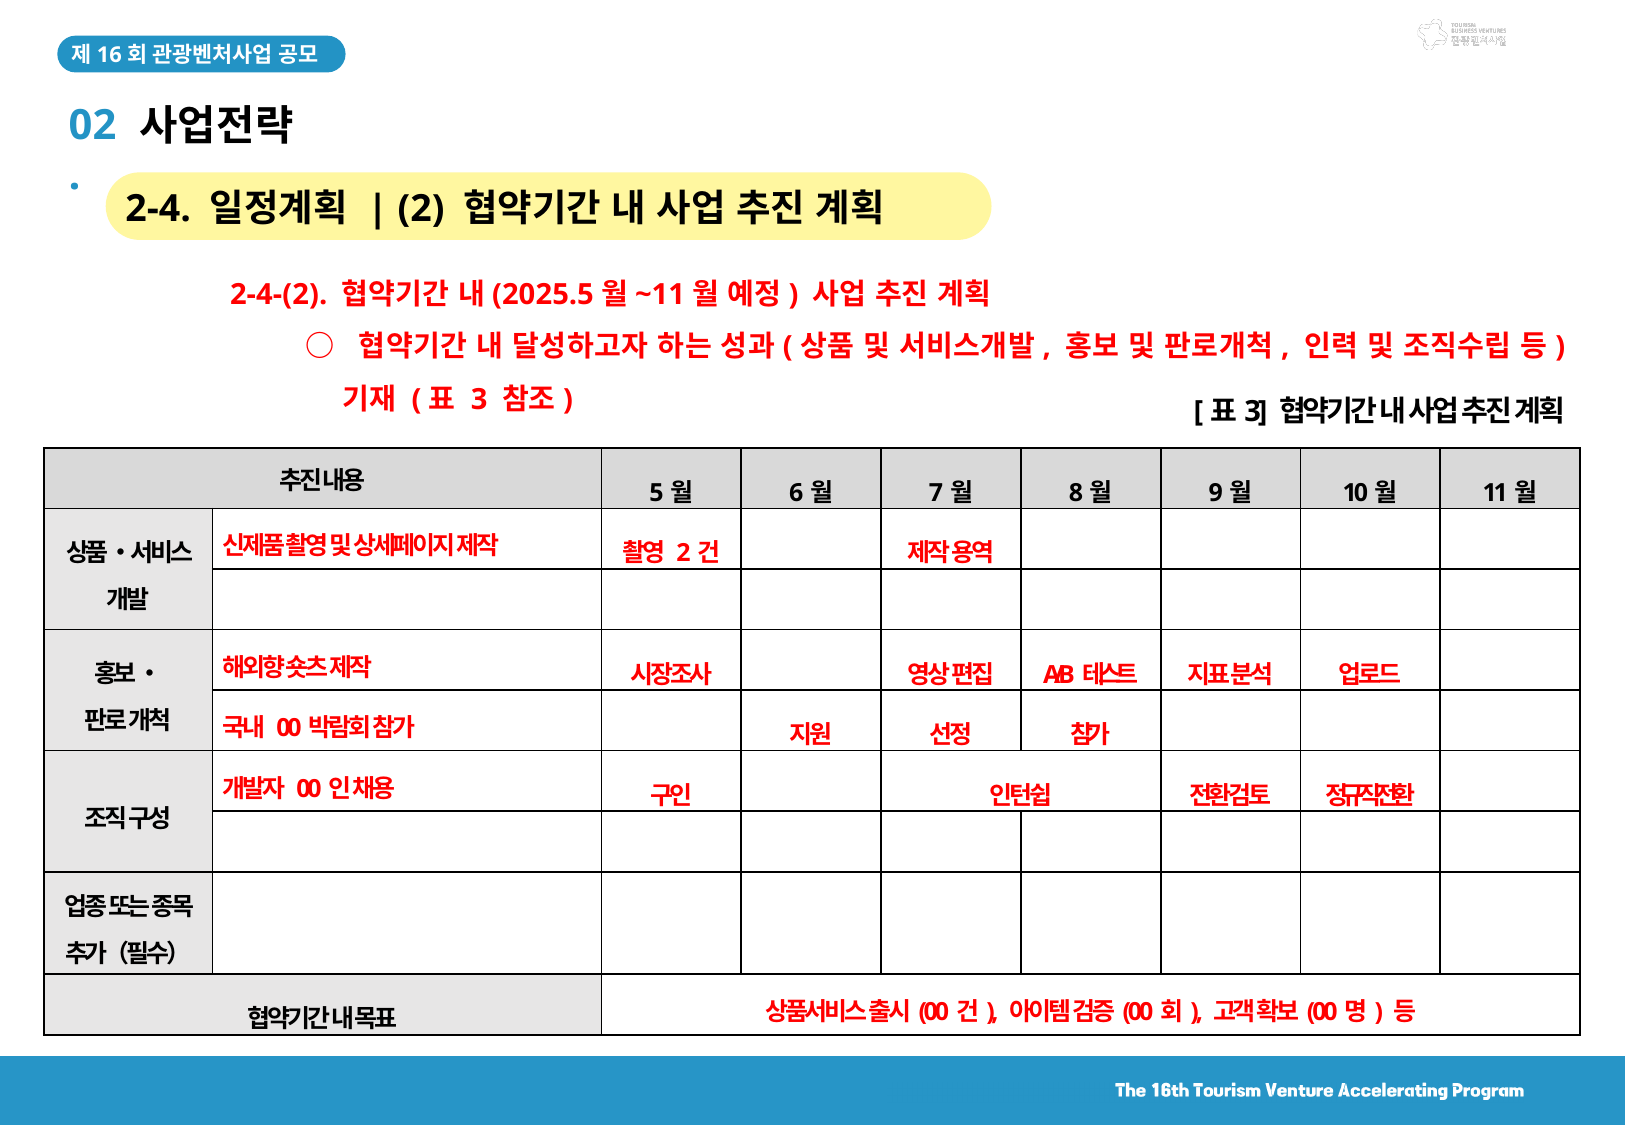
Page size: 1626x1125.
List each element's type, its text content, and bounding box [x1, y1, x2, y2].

table_cell 지원 [742, 691, 880, 750]
table_cell 인턴쉽 [882, 751, 1160, 810]
table_cell [882, 873, 1020, 973]
table_cell A/B 테스트 [1022, 630, 1160, 689]
table_cell 조직 구성 [45, 751, 212, 871]
table_cell [602, 873, 740, 973]
table_cell [1441, 812, 1579, 871]
table_cell 상품서비스 출시(00건), 아이템 검증(00회), 고객 확보(00명) 등 [602, 975, 1579, 1034]
table_cell 홍보‧ 판로 개척 [45, 630, 212, 750]
table_cell [602, 691, 740, 750]
text_box 02. [68, 98, 122, 199]
table_cell 영상 편집 [882, 630, 1020, 689]
table_cell [1441, 570, 1579, 629]
table_cell [1162, 691, 1300, 750]
table_cell [1022, 812, 1160, 871]
table_cell [1162, 812, 1300, 871]
table_cell 제작 용역 [882, 509, 1020, 568]
table_cell 협약기간 내 목표 [45, 975, 601, 1034]
table_cell [602, 812, 740, 871]
text_box 사업전략 [139, 98, 784, 149]
table_cell [213, 812, 601, 871]
table_cell [742, 570, 880, 629]
table_cell 촬영 2건 [602, 509, 740, 568]
table_cell 참가 [1022, 691, 1160, 750]
table_cell [1441, 873, 1579, 973]
table_cell 정규직 전환 [1301, 751, 1439, 810]
table_cell [1441, 691, 1579, 750]
table_cell [213, 570, 601, 629]
table_cell [1162, 873, 1300, 973]
table_header 11월 [1441, 449, 1579, 508]
table_cell [1301, 691, 1439, 750]
table_header 5월 [602, 449, 740, 508]
table_cell 신제품 촬영 및 상세페이지 제작 [213, 509, 601, 568]
table_cell [1301, 509, 1439, 568]
table_cell [742, 509, 880, 568]
table_cell [1162, 570, 1300, 629]
table_cell 국내 00박람회 참가 [213, 691, 601, 750]
table_cell 업종 또는 종목 추가（필수） [45, 873, 212, 973]
table_cell [1022, 509, 1160, 568]
table_header 8월 [1022, 449, 1160, 508]
table_cell [882, 570, 1020, 629]
table_header 7월 [882, 449, 1020, 508]
table_cell [1441, 751, 1579, 810]
table_cell [602, 570, 740, 629]
table_header 추진 내용 [45, 449, 601, 508]
table_cell [742, 812, 880, 871]
table_cell 개발자 00인 채용 [213, 751, 601, 810]
table_cell [1301, 812, 1439, 871]
table_cell 전환검토 [1162, 751, 1300, 810]
table_cell [213, 873, 601, 973]
text_box 제16회 관광벤처사업 공모 [56, 34, 347, 74]
text_box 2-4-(2). 협약기간 내(2025.5월~11월 예정) 사업 추진 계획 ○ 협약기간 내 달성하고자 하는 성과(상품 및 서비스개발, 홍보 및 판로개척, 인력 및 조직수립 등) 기재 (표 3 참조) [215, 250, 1580, 384]
table_cell [1022, 570, 1160, 629]
text_box 2-4. 일정계획 | (2) 협약기간 내 사업 추진 계획 [104, 171, 993, 241]
table_cell [882, 812, 1020, 871]
table_cell [1441, 630, 1579, 689]
table_cell [1162, 509, 1300, 568]
table_cell [742, 873, 880, 973]
table_cell [742, 751, 880, 810]
table_header 9월 [1162, 449, 1300, 508]
table_cell [1022, 873, 1160, 973]
table_cell [1301, 570, 1439, 629]
table_cell 지표 분석 [1162, 630, 1300, 689]
text_box [표3] 협약기간 내 사업 추진 계획 [43, 384, 1580, 435]
table_cell 업로드 [1301, 630, 1439, 689]
table_header 10월 [1301, 449, 1439, 508]
table_cell [1441, 509, 1579, 568]
table_cell [1301, 873, 1439, 973]
table_cell 시장조사 [602, 630, 740, 689]
picture [887, 1082, 1524, 1103]
table_cell 상품‧서비스 개발 [45, 509, 212, 629]
table_cell 선정 [882, 691, 1020, 750]
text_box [1417, 19, 1506, 50]
table_header 6월 [742, 449, 880, 508]
table_cell [742, 630, 880, 689]
table_cell 구인 [602, 751, 740, 810]
table_cell 해외향 숏츠 제작 [213, 630, 601, 689]
